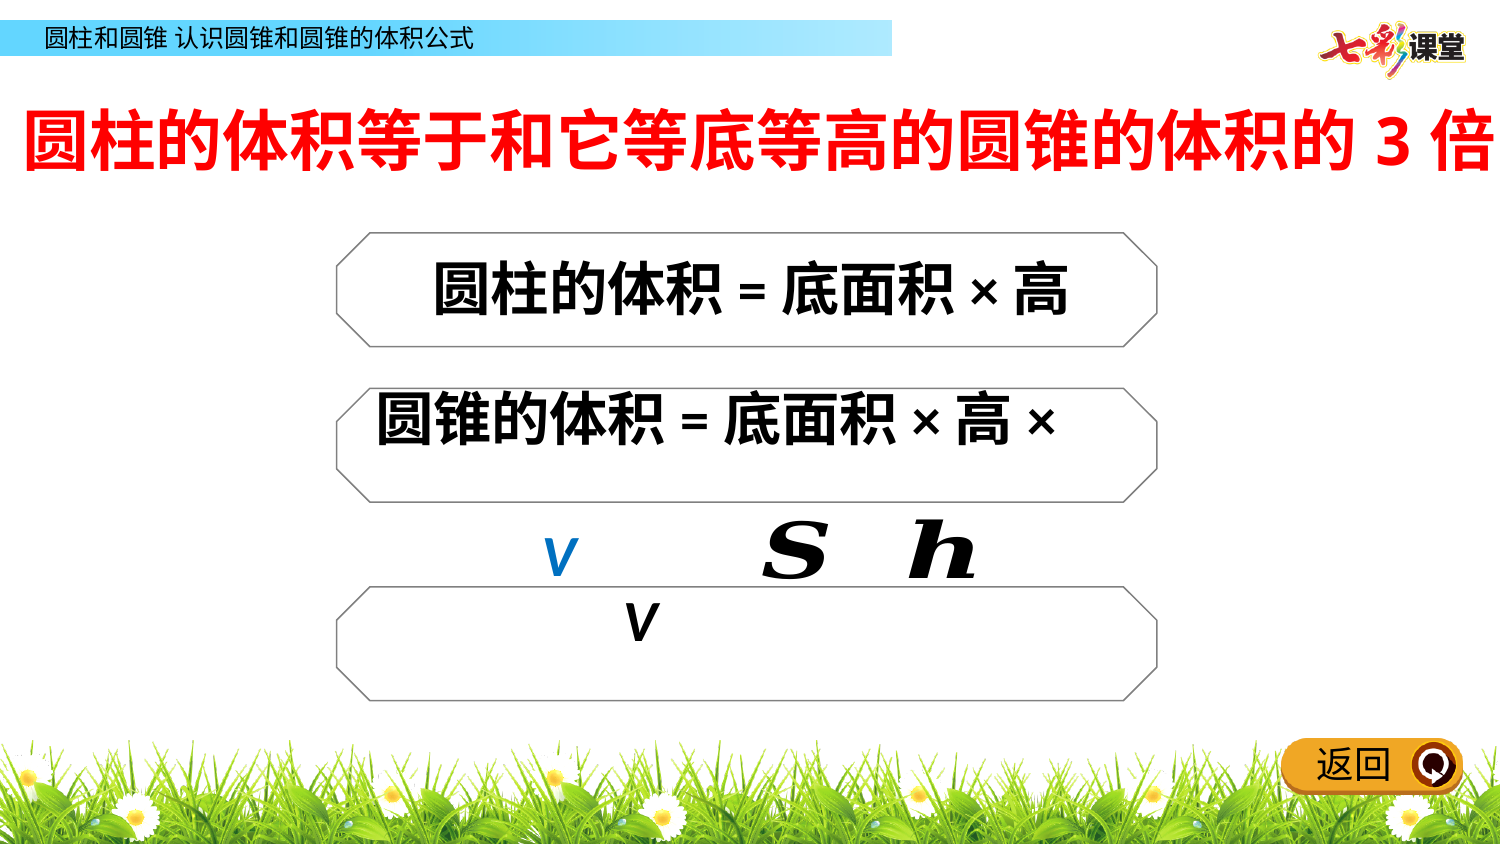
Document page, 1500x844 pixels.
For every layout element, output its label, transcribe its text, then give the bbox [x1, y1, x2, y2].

picture [1316, 20, 1468, 80]
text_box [1281, 733, 1464, 795]
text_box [336, 374, 1157, 503]
text_box 圆柱的体积等于和它等底等高的圆锥的体积的3倍 [7, 91, 1500, 186]
text_box V [526, 511, 592, 573]
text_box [336, 575, 1157, 702]
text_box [336, 232, 1157, 347]
picture [0, 740, 1500, 844]
